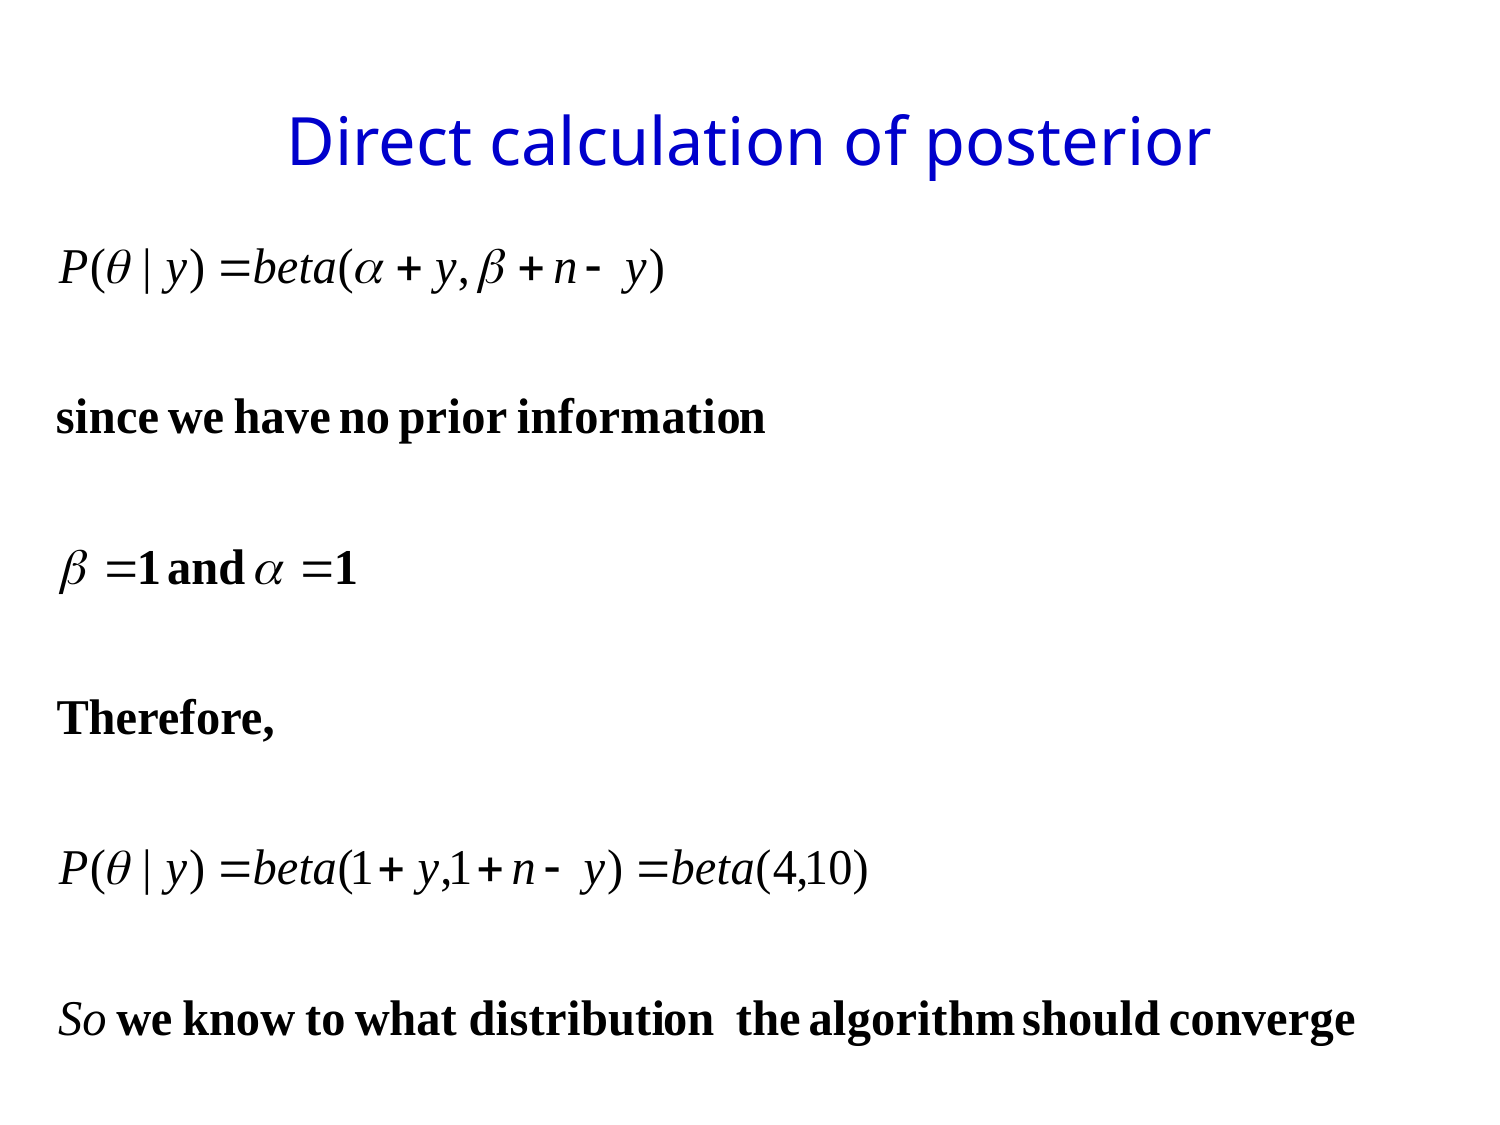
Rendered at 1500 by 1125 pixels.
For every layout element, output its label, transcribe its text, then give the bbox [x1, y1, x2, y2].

title Direct calculation of posterior [75, 45, 1425, 233]
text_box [49, 237, 1363, 1057]
